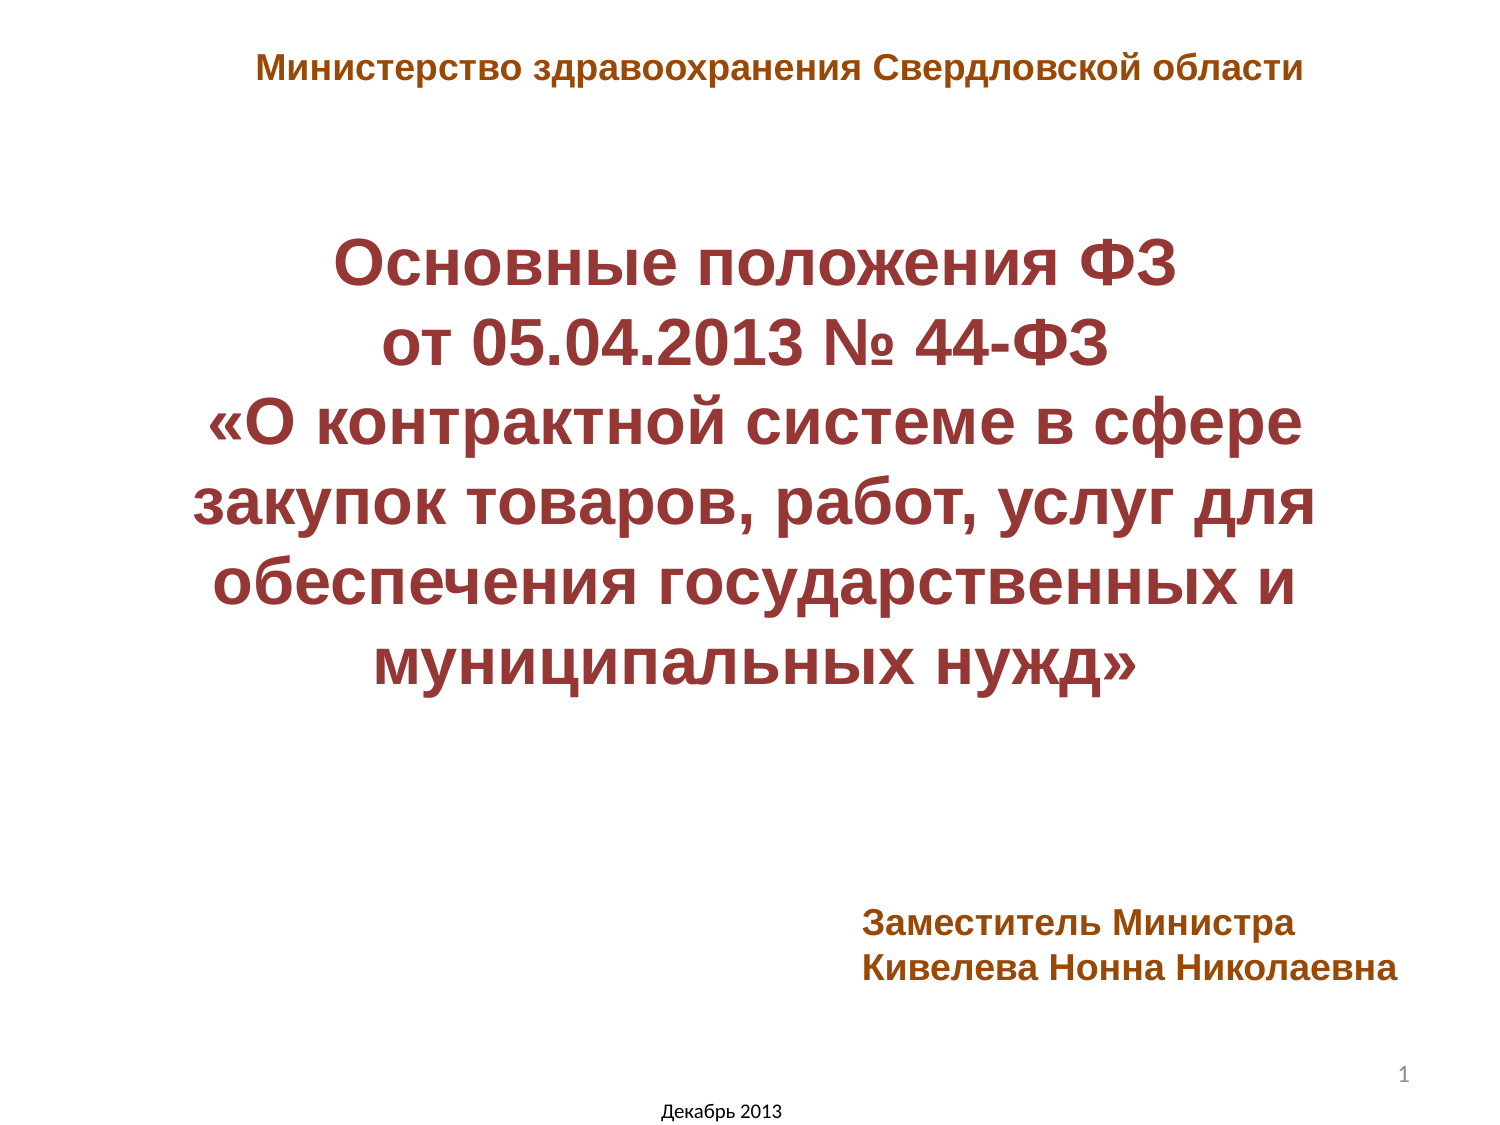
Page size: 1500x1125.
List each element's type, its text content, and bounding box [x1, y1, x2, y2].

slide_number 1 [1074, 1042, 1425, 1103]
text_box Заместитель Министра Кивелева Нонна Николаевна [847, 890, 1413, 996]
text_box Декабрь 2013 [646, 1089, 798, 1125]
text_box Основные положения ФЗ от 05.04.2013 № 44-ФЗ «О контрактной системе в сфере закупок товаров, работ, услуг для обеспечения государственных и муниципальных нужд» [140, 210, 1371, 706]
text_box Министерство здравоохранения Свердловской области [240, 35, 1320, 95]
